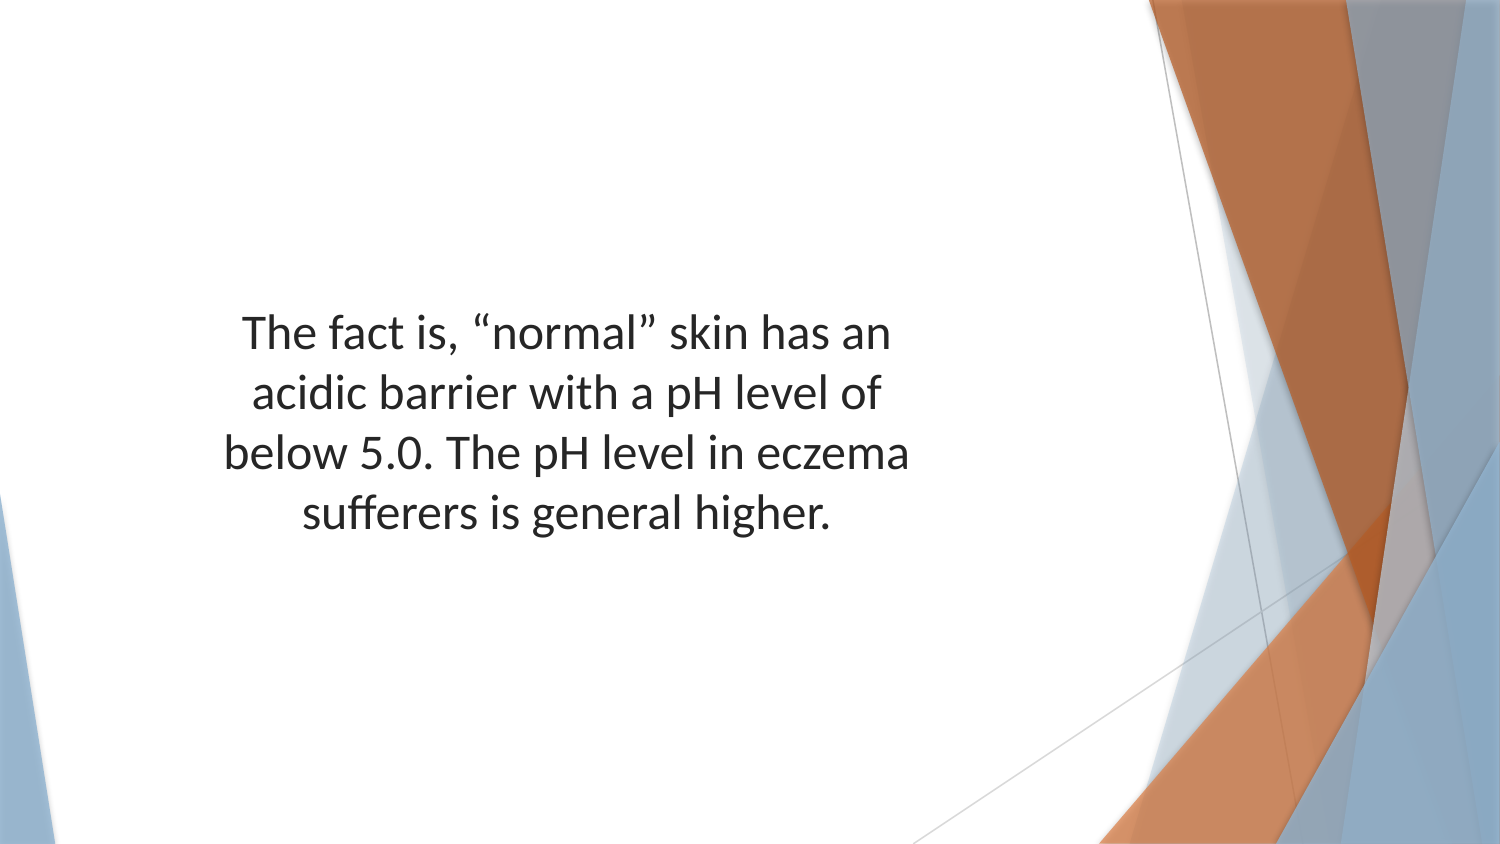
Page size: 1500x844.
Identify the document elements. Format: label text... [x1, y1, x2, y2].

list The fact is, “normal” skin has an acidic barrier with a pH level of below 5.0. The pH level in eczema sufferers is general higher. [183, 291, 951, 576]
